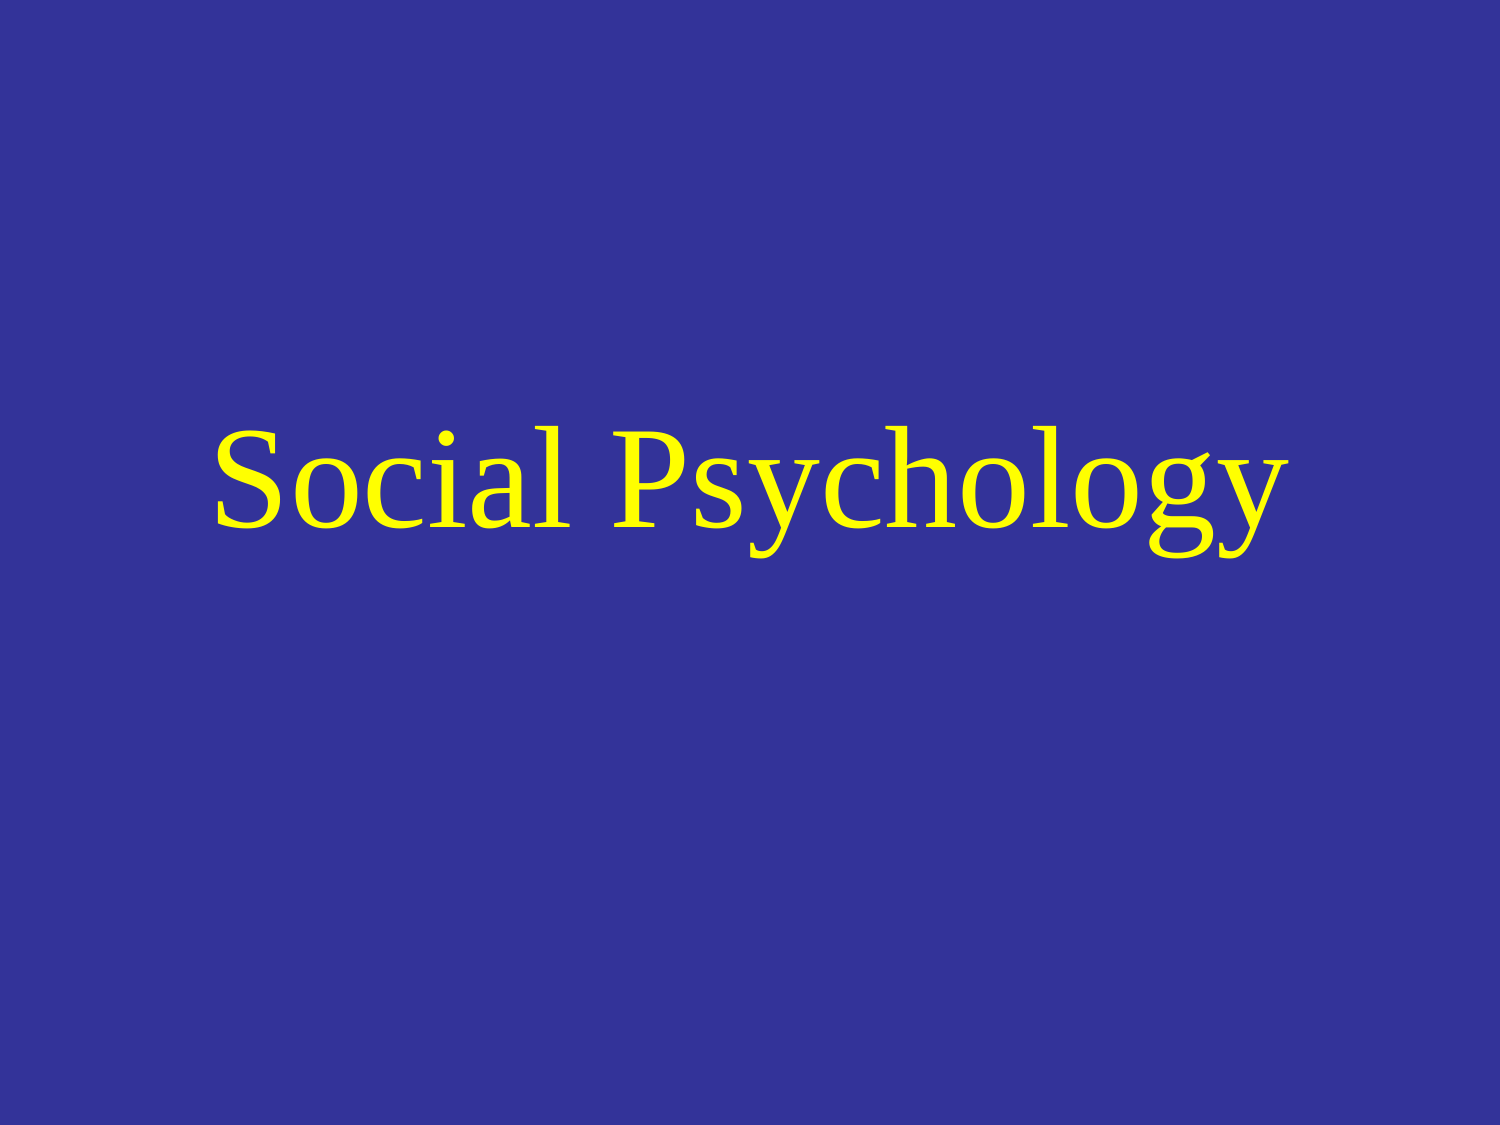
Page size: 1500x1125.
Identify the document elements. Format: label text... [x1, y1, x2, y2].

title Social Psychology [112, 374, 1388, 563]
